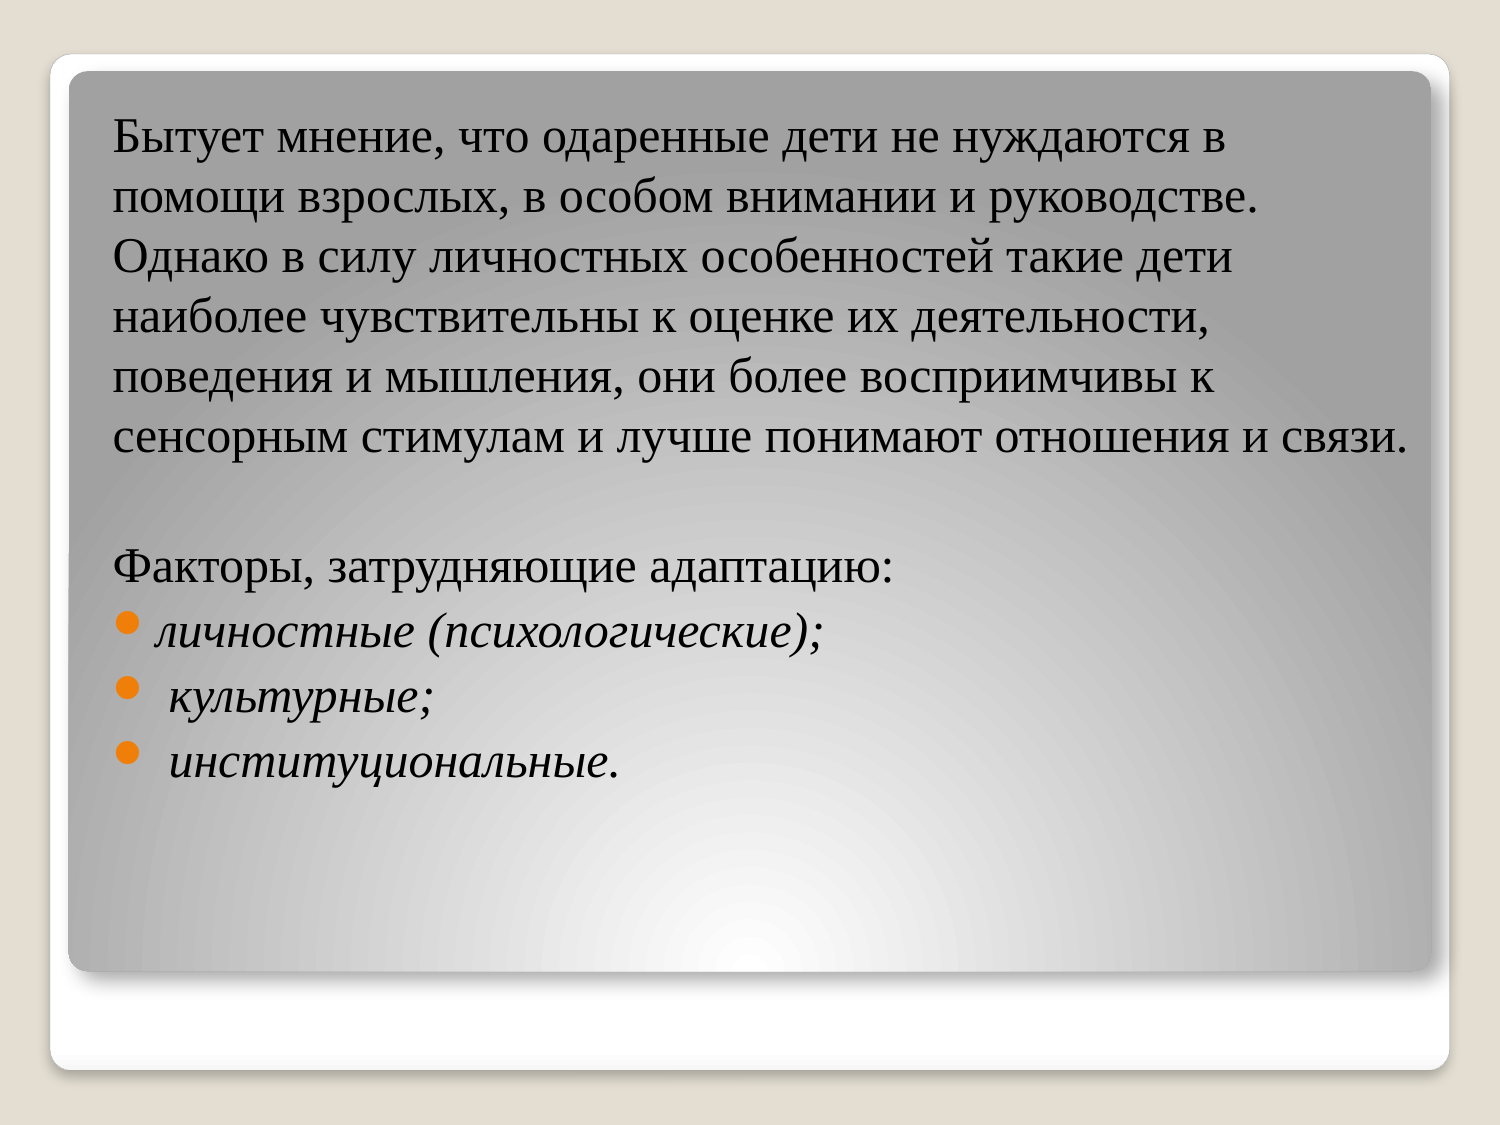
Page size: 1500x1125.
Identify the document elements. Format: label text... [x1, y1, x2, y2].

list Бытует мнение, что одаренные дети не нуждаются в помощи взрослых, в особом внимании и руководстве. Однако в силу личностных особенностей такие дети наиболее чувствительны к оценке их деятельности, поведения и мышления, они более восприимчивы к сенсорным стимулам и лучше понимают отношения и связи. Факторы, затрудняющие адаптацию: личностные (психологические); культурные; институциональные. [82, 86, 1425, 774]
